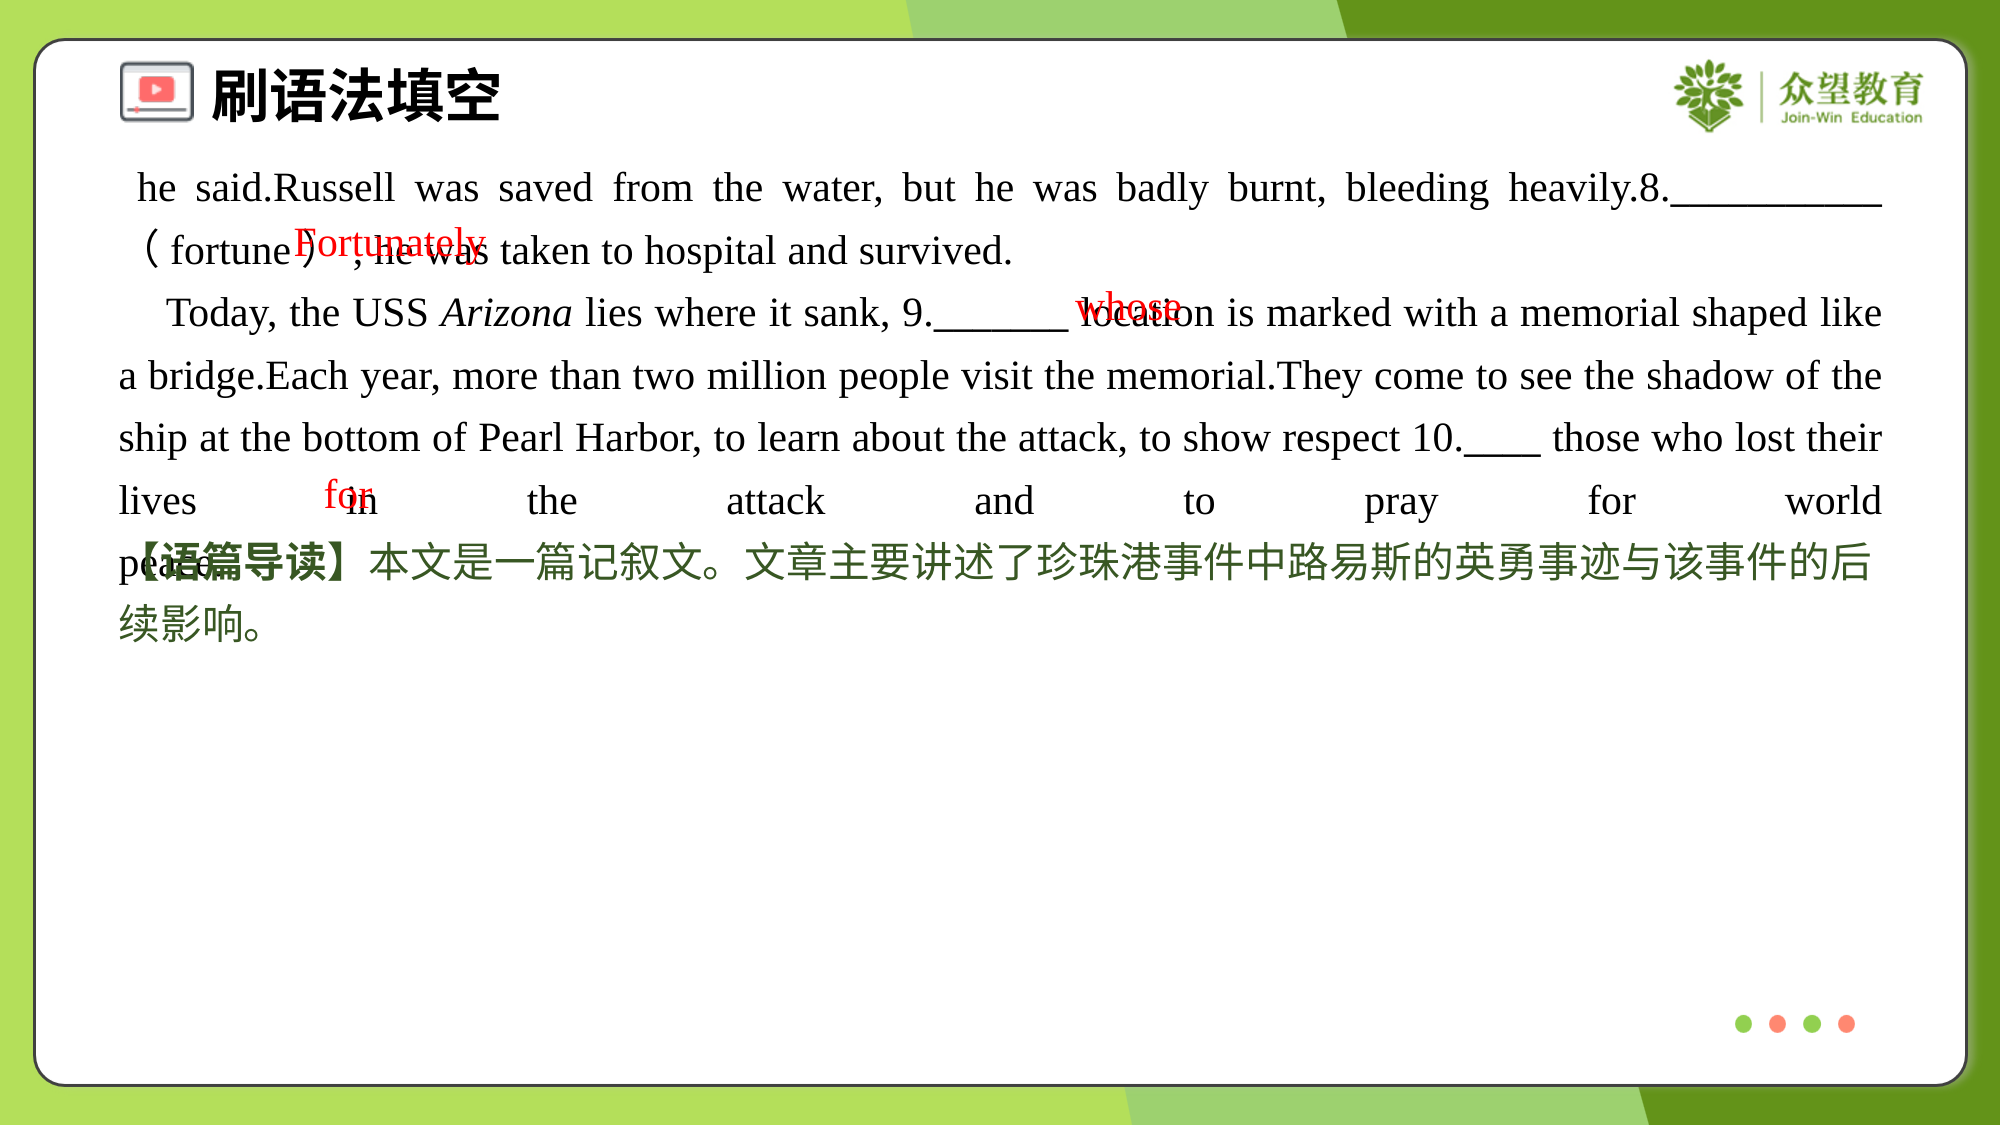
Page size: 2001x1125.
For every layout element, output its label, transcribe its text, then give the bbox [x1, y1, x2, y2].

text_box Fortunately [289, 201, 491, 260]
text_box for [319, 453, 377, 512]
text_box whose [1070, 266, 1187, 324]
text_box he said.Russell was saved from the water, but he was badly burnt, bleeding heavily.8.___________ （fortune）, he was taken to hospital and survived. Today, the USS Arizona lies where it sank, 9._______ location is marked with a memorial shaped like a bridge.Each year, more than two million people visit the memorial.They come to see the shadow of the ship at the bottom of Pearl Harbor, to learn about the attack, to show respect 10.____ those who lost their lives in the attack and to pray for world peace.#1.3 [118, 147, 1883, 517]
text_box 【语篇导读】本文是一篇记叙文。文章主要讲述了珍珠港事件中路易斯的英勇事迹与该事件的后续影响。 [118, 522, 1883, 644]
picture [0, 0, 2000, 1125]
